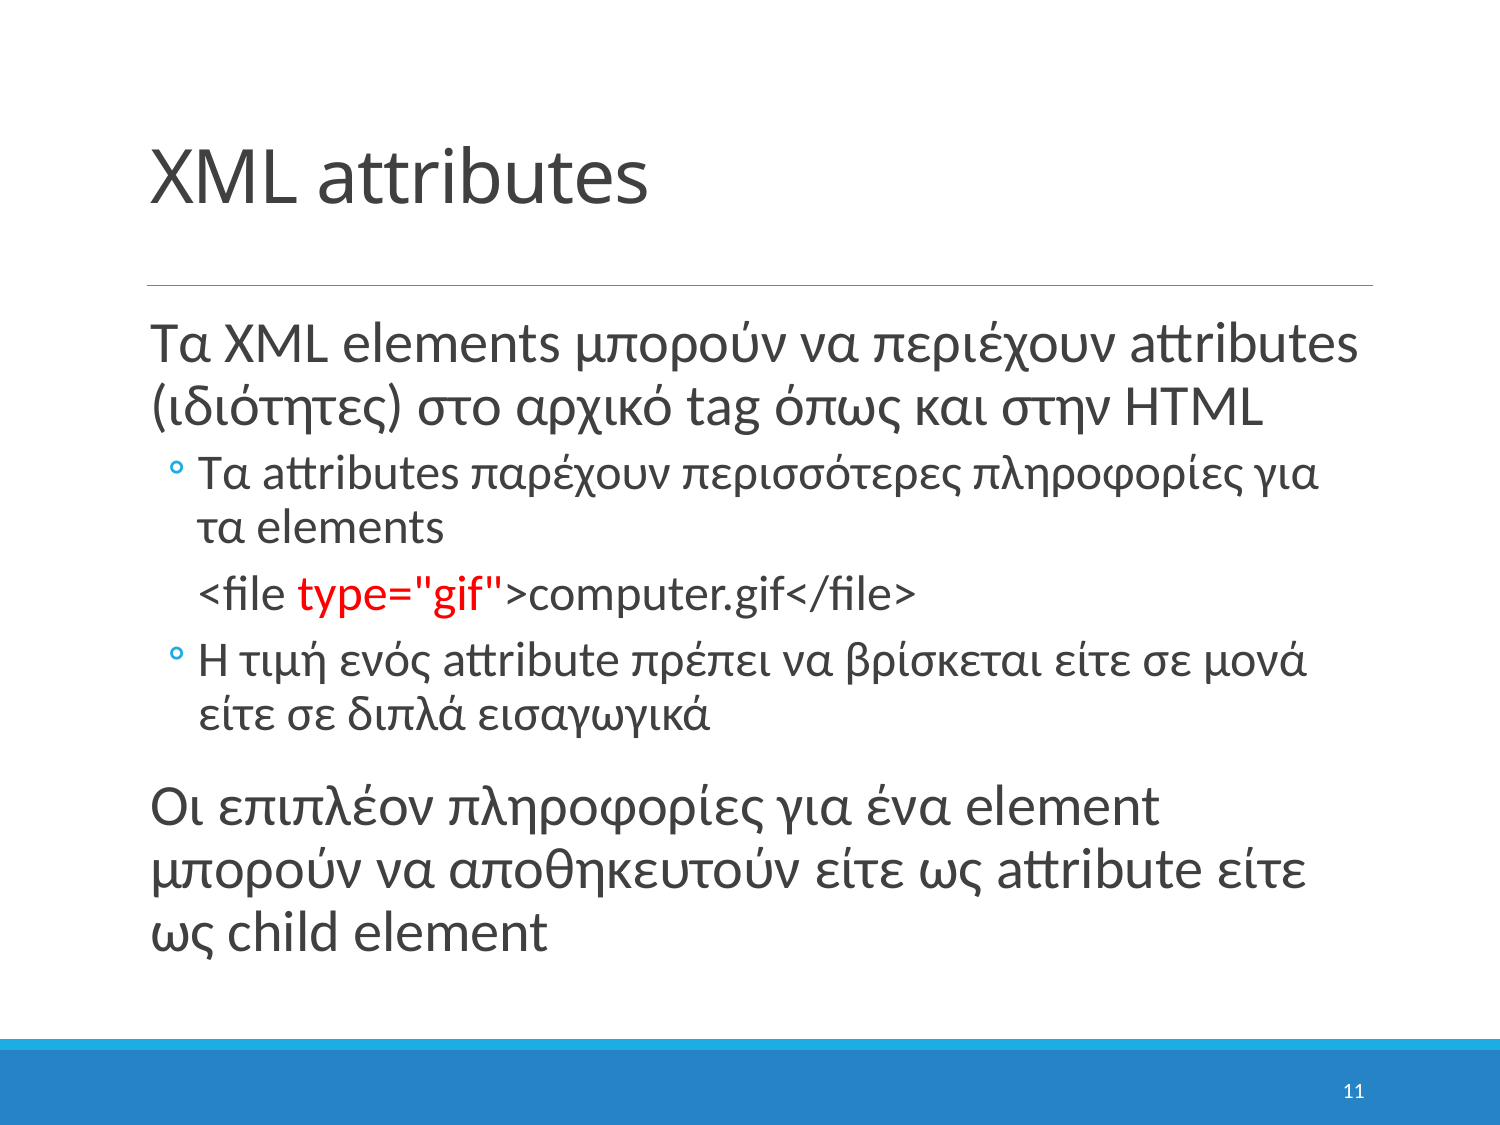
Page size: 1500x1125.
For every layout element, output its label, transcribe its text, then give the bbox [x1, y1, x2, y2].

title XML attributes [135, 43, 1373, 227]
slide_number 11 [1218, 1059, 1380, 1120]
list Τα XML elements μπορούν να περιέχουν attributes (ιδιότητες) στο αρχικό tag όπως και στην HTML Τα attributes παρέχουν περισσότερες πληροφορίες για τα elements <file type="gif">computer.gif</file> Η τιμή ενός attribute πρέπει να βρίσκεται είτε σε μονά είτε σε διπλά εισαγωγικά Οι επιπλέον πληροφορίες για ένα element μπορούν να αποθηκευτούν είτε ως attribute είτε ως child element [135, 304, 1373, 1029]
